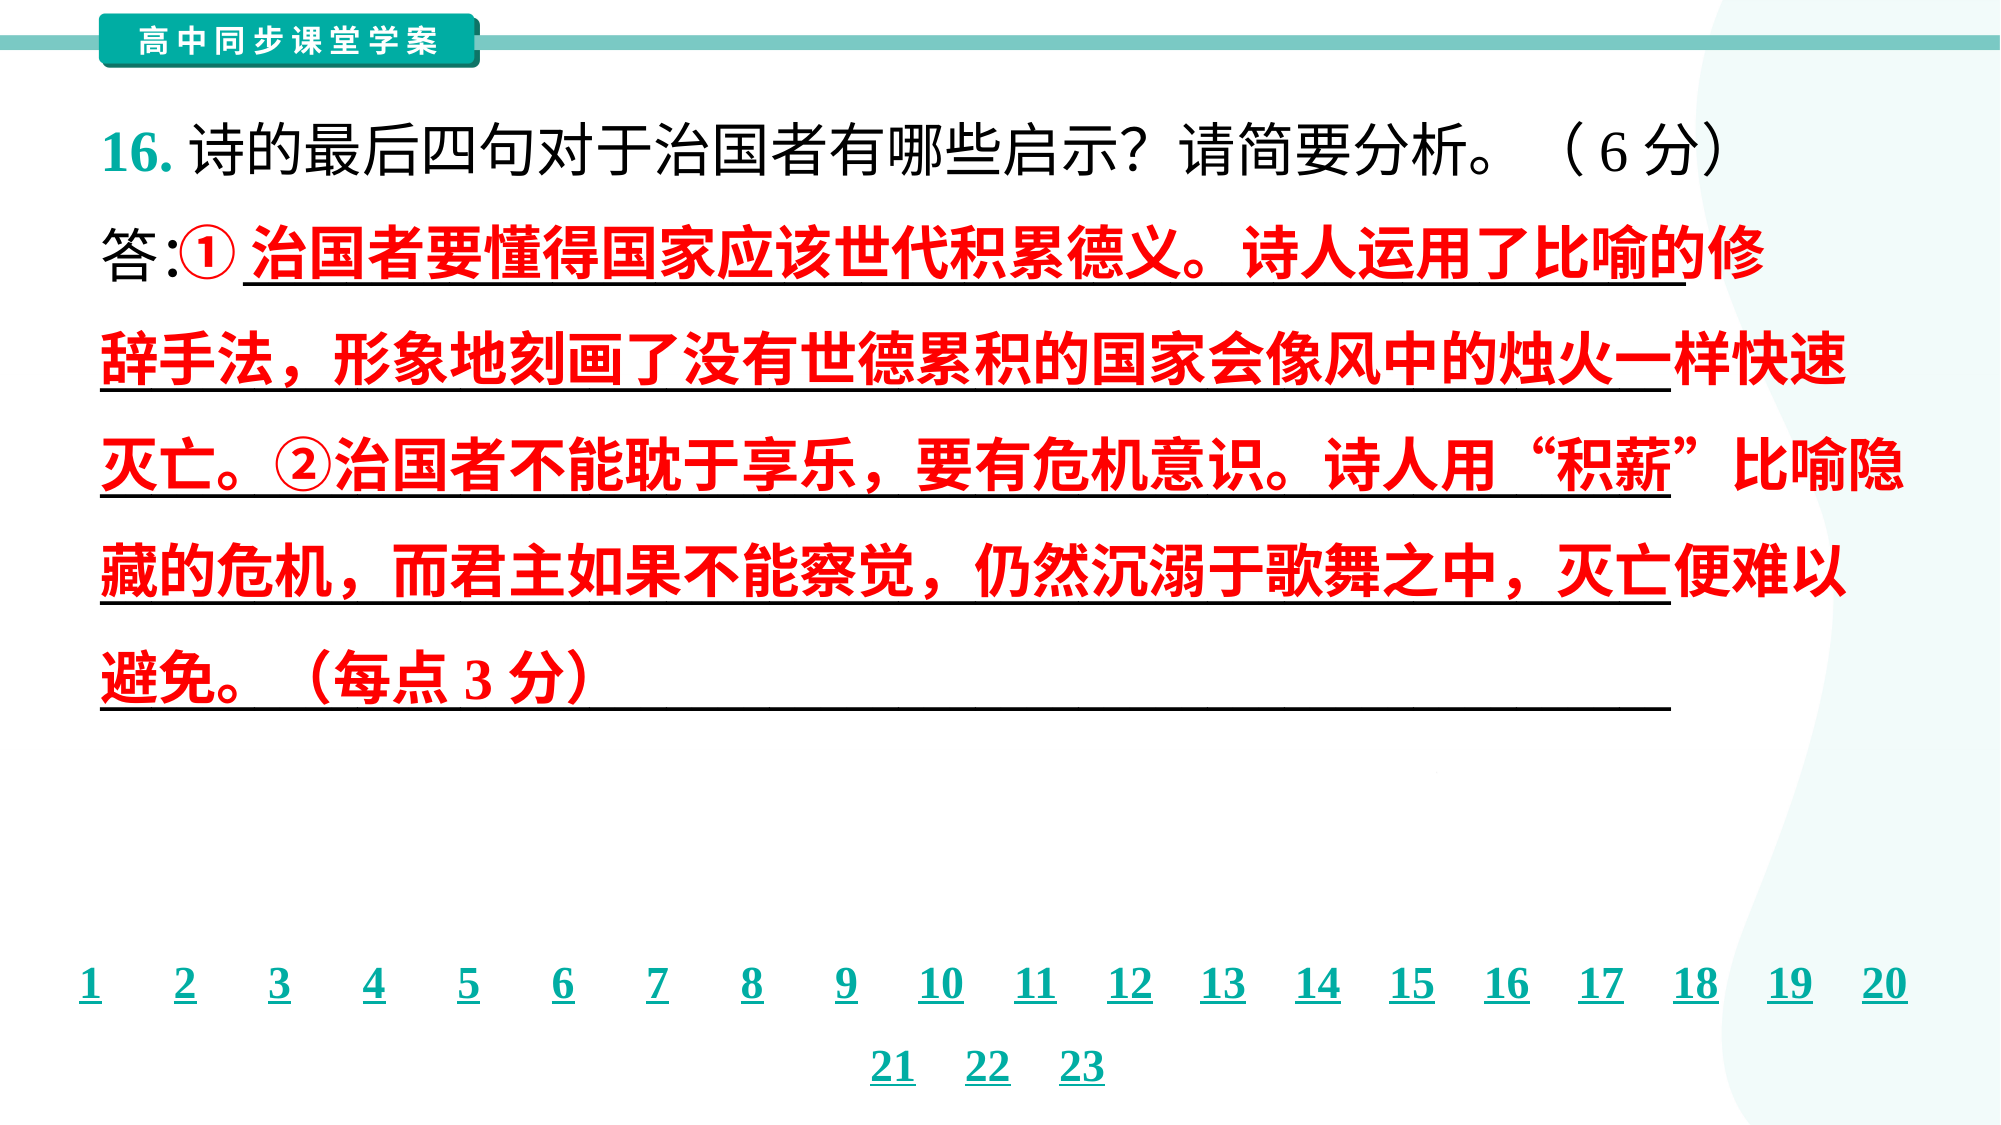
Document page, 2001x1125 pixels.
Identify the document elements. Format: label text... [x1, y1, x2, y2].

picture [0, 0, 2000, 1125]
text_box 16.诗的最后四句对于治国者有哪些启示？请简要分析。（6分） 答： ________________________________________________________ _____________________________________________________________ _____________________________________________________________ _____________________________________________________________ _____________________________________________________________ [100, 76, 1899, 179]
text_box ①治国者要懂得国家应该世代积累德义。诗人运用了比喻的修 辞手法，形象地刻画了没有世德累积的国家会像风中的烛火一样快速 灭亡。②治国者不能耽于享乐，要有危机意识。诗人用“积薪”比喻隐 藏的危机，而君主如果不能察觉，仍然沉溺于歌舞之中，灭亡便难以 避免。（每点3分） [100, 179, 1899, 711]
text_box 16.诗的最后四句对于治国者有哪些启示？请简要分析。（6分） 答： ________________________________________________________ _____________________________________________________________ _____________________________________________________________ _____________________________________________________________ _____________________________________________________________ [100, 711, 1899, 715]
